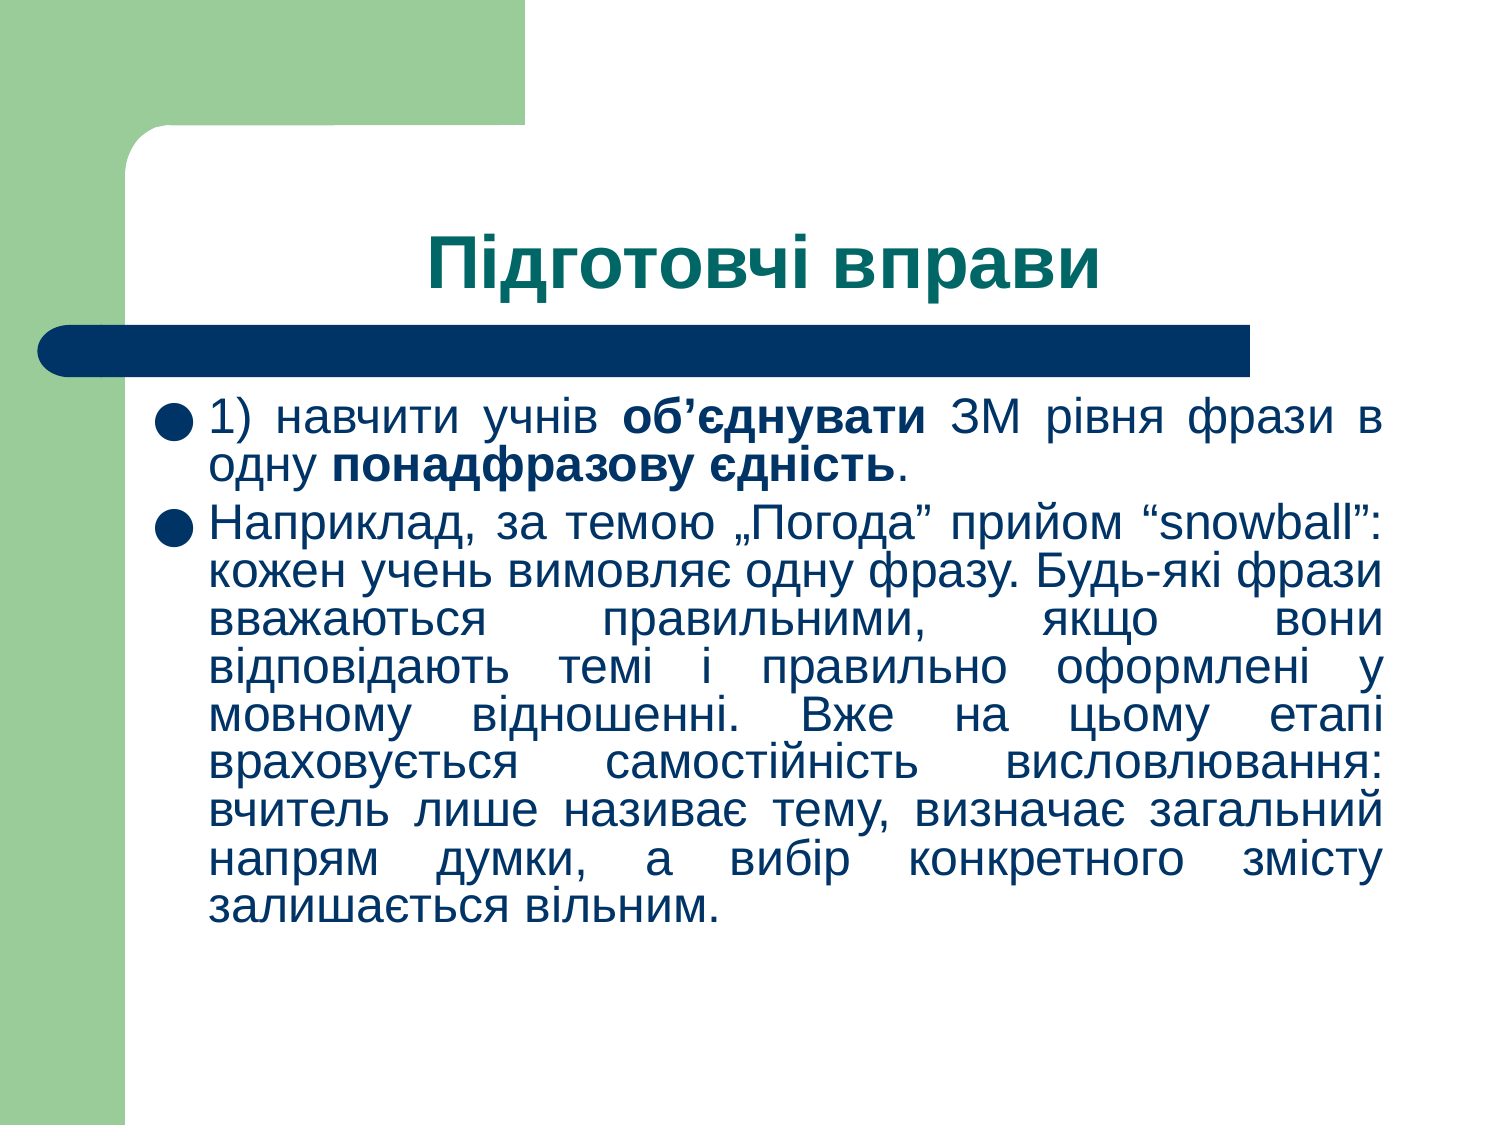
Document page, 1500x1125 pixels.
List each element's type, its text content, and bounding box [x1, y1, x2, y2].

list 1) навчити учнів об’єднувати ЗМ рівня фрази в одну понадфразову єдність. Наприклад, за темою „Погода” прийом “snowball”: кожен учень вимовляє одну фразу. Будь-які фрази вважаються правильними, якщо вони відповідають темі і правильно оформлені у мовному відношенні. Вже на цьому етапі враховується самостійність висловлювання: вчитель лише називає тему, визначає загальний напрям думки, а вибір конкретного змісту залишається вільним. [137, 387, 1400, 999]
title Підготовчі вправи [125, 125, 1425, 313]
